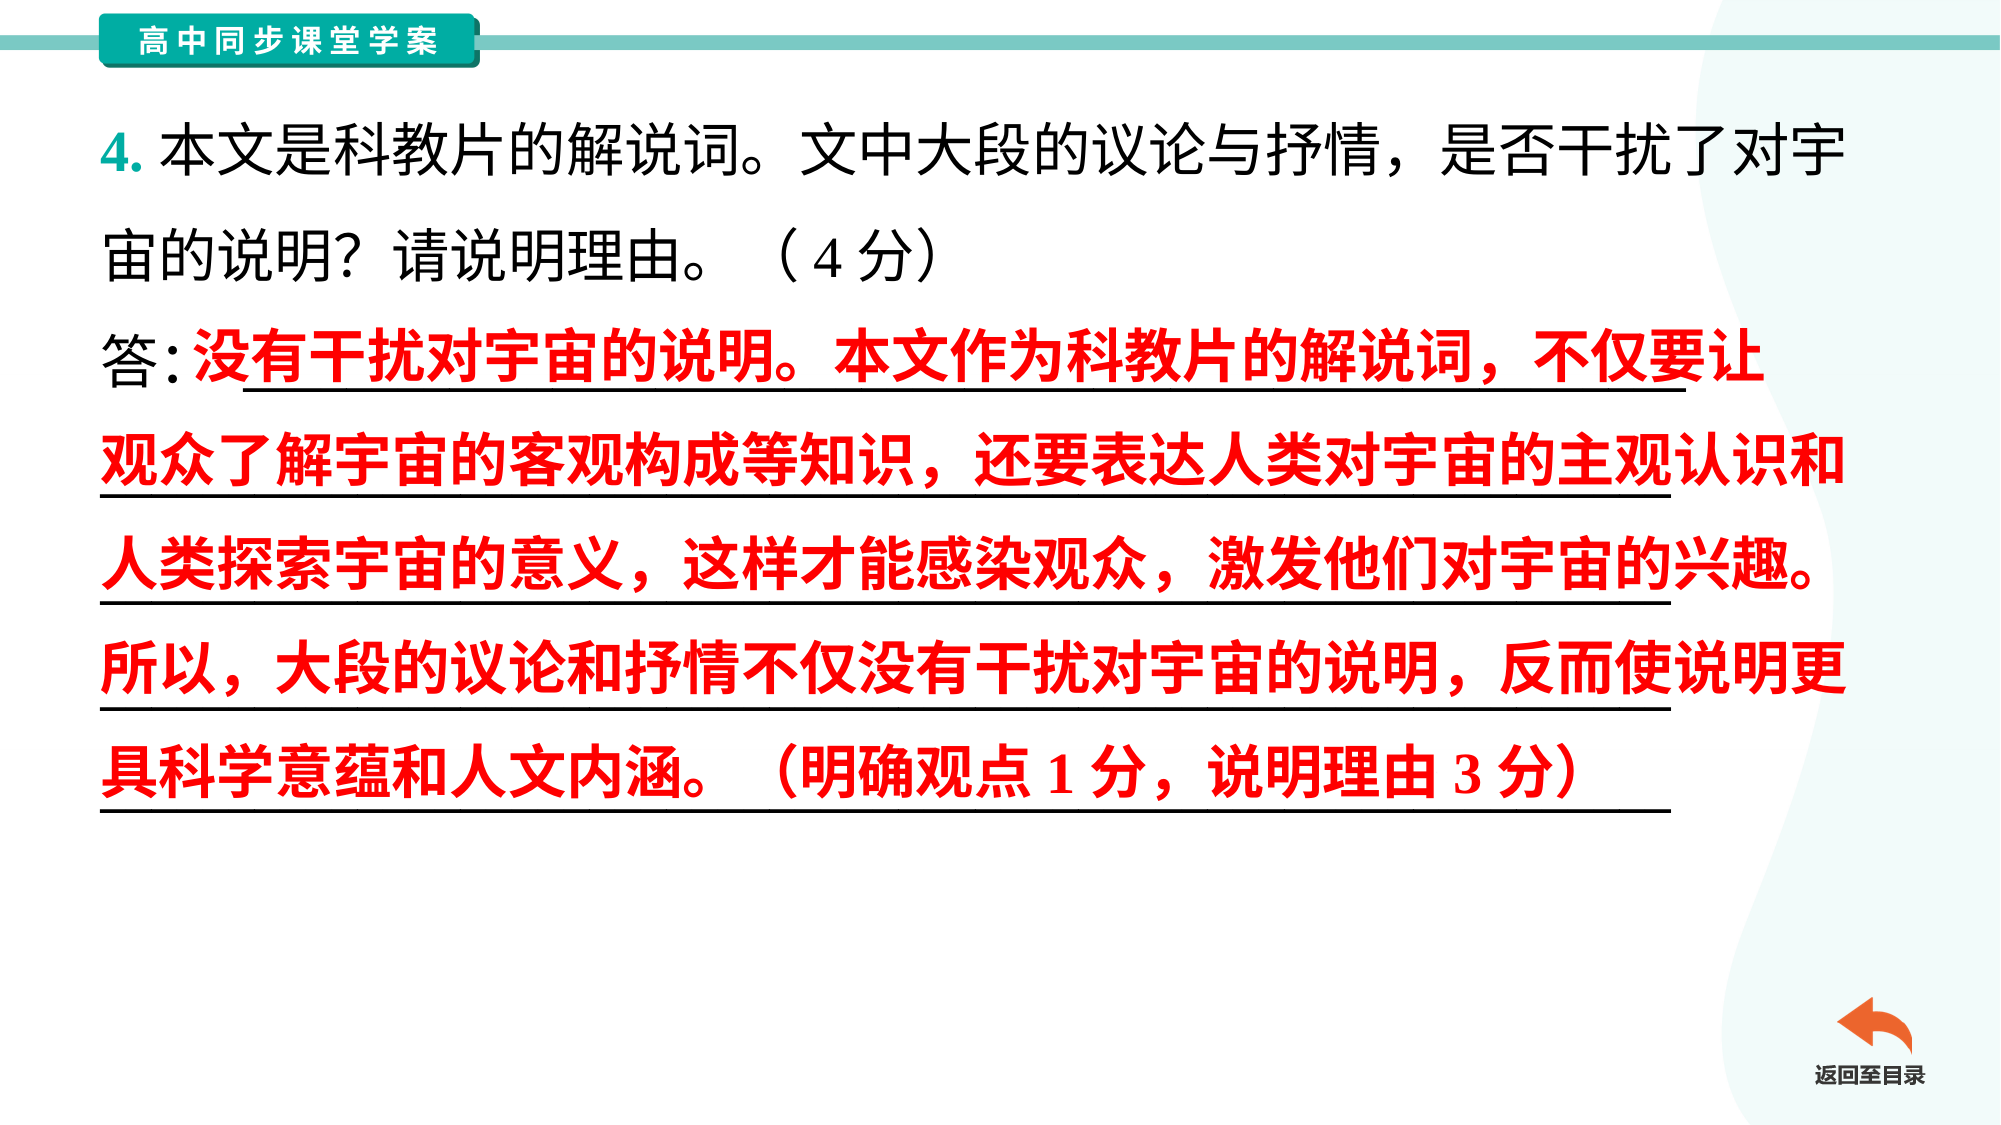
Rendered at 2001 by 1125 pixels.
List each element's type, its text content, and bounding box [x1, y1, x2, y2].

text_box 4.本文是科教片的解说词。文中大段的议论与抒情，是否干扰了对宇 宙的说明？请说明理由。（4分） 答： ________________________________________________________ _____________________________________________________________ _____________________________________________________________ _____________________________________________________________ _____________________________________________________________ [100, 794, 1899, 801]
text_box 4.本文是科教片的解说词。文中大段的议论与抒情，是否干扰了对宇 宙的说明？请说明理由。（4分） 答： ________________________________________________________ _____________________________________________________________ _____________________________________________________________ _____________________________________________________________ _____________________________________________________________ [100, 76, 1899, 284]
picture [0, 0, 2000, 1125]
text_box 没有干扰对宇宙的说明。本文作为科教片的解说词，不仅要让 观众了解宇宙的客观构成等知识，还要表达人类对宇宙的主观认识和 人类探索宇宙的意义，这样才能感染观众，激发他们对宇宙的兴趣。 所以，大段的议论和抒情不仅没有干扰对宇宙的说明，反而使说明更 具科学意蕴和人文内涵。（明确观点1分，说明理由3分） [100, 284, 1899, 794]
